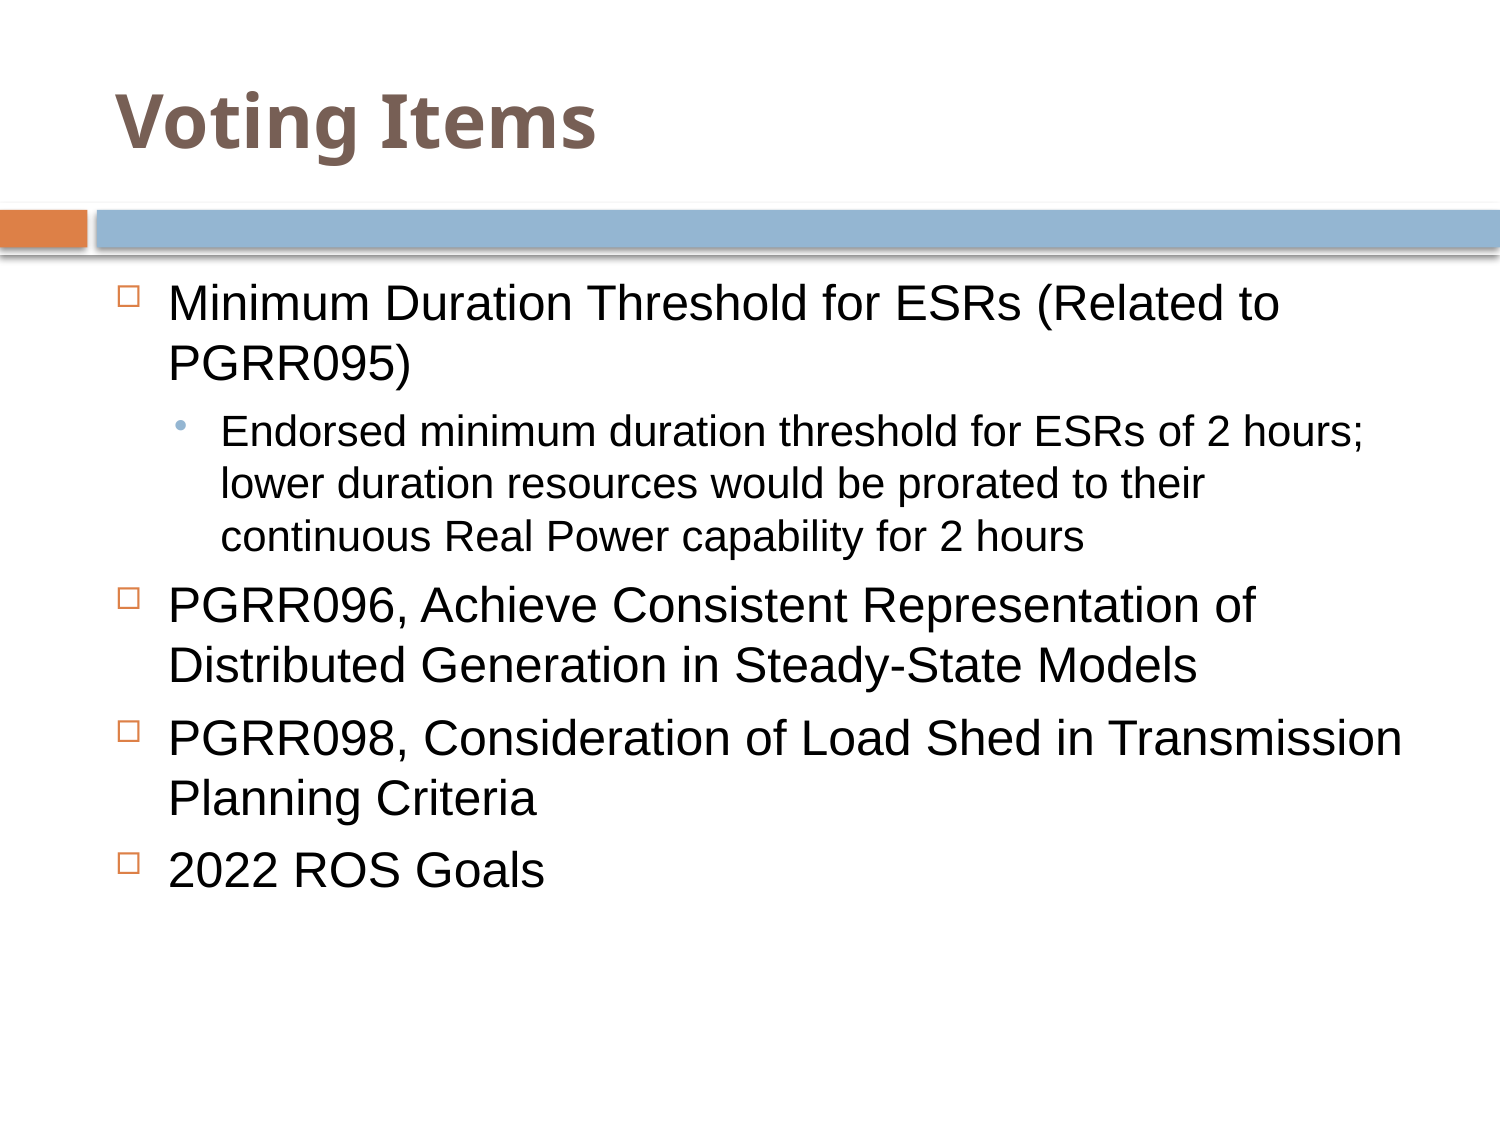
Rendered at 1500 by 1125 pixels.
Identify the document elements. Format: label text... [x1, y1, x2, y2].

list Minimum Duration Threshold for ESRs (Related to PGRR095) Endorsed minimum duration threshold for ESRs of 2 hours; lower duration resources would be prorated to their continuous Real Power capability for 2 hours PGRR096, Achieve Consistent Representation of Distributed Generation in Steady-State Models PGRR098, Consideration of Load Shed in Transmission Planning Criteria 2022 ROS Goals [100, 262, 1439, 1001]
title Voting Items [100, 37, 1439, 201]
